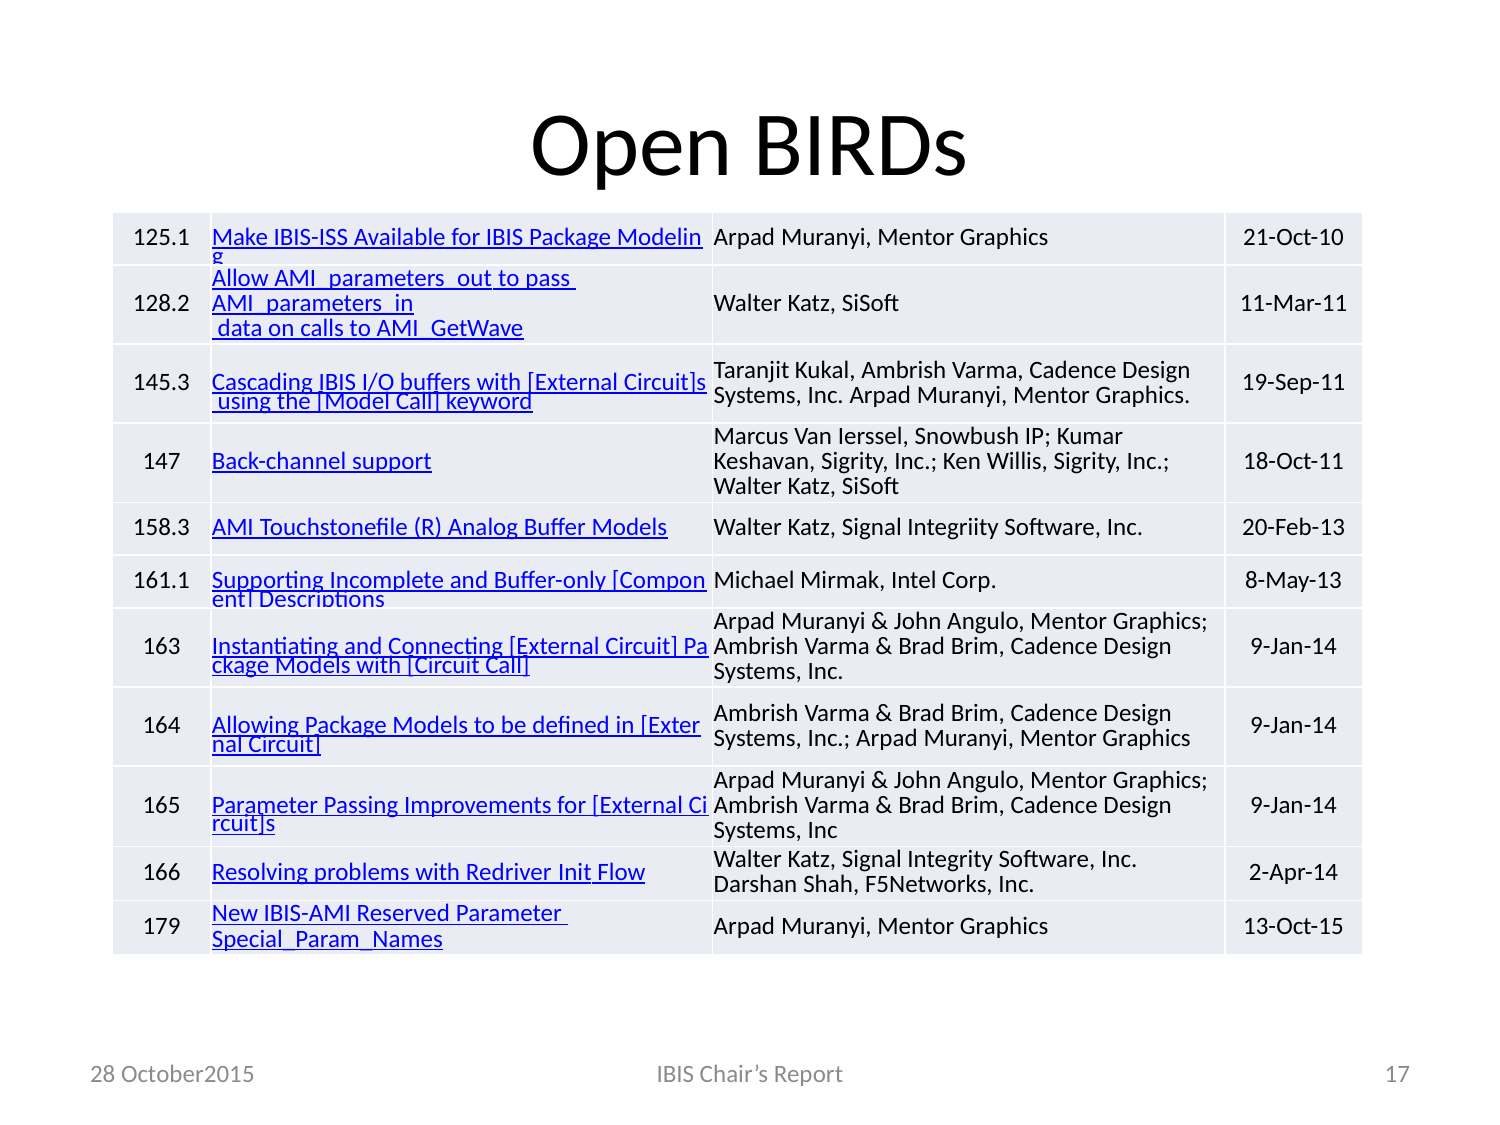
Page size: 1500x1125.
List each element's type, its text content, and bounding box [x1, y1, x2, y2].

table_cell 166 [113, 847, 210, 900]
table_cell 9-Jan-14 [1226, 688, 1362, 765]
table_cell Resolving problems with Redriver Init Flow [212, 847, 712, 900]
table_cell 20-Feb-13 [1226, 503, 1362, 554]
table_cell Michael Mirmak, Intel Corp. [713, 556, 1224, 607]
table_cell New IBIS-AMI Reserved Parameter Special_Param_Names [212, 901, 712, 954]
table_header Arpad Muranyi, Mentor Graphics [713, 213, 1224, 264]
table_cell 13-Oct-15 [1226, 901, 1362, 954]
table_cell Ambrish Varma & Brad Brim, Cadence Design Systems, Inc.; Arpad Muranyi, Mentor Graphics [713, 688, 1224, 765]
table_cell 161.1 [113, 556, 210, 607]
table_cell Parameter Passing Improvements for [External Circuit]s [212, 767, 712, 846]
table_cell 147 [113, 424, 210, 502]
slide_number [75, 1042, 425, 1103]
table_cell 2-Apr-14 [1226, 847, 1362, 900]
table_cell 11-Mar-11 [1226, 266, 1362, 343]
table_cell Allow AMI_parameters_out to pass AMI_parameters_in data on calls to AMI_GetWave [212, 266, 712, 343]
table_cell 19-Sep-11 [1226, 345, 1362, 422]
title Open BIRDs [75, 45, 1425, 233]
table_cell Walter Katz, Signal Integrity Software, Inc. Darshan Shah, F5Networks, Inc. [713, 847, 1224, 900]
table_cell Back-channel support [212, 424, 712, 502]
table_cell 145.3 [113, 345, 210, 422]
table_cell Taranjit Kukal, Ambrish Varma, Cadence Design Systems, Inc. Arpad Muranyi, Mentor Graphics. [713, 345, 1224, 422]
table_cell 18-Oct-11 [1226, 424, 1362, 502]
table_cell Walter Katz, SiSoft [713, 266, 1224, 343]
table_header 125.1 [113, 213, 210, 264]
table_cell 128.2 [113, 266, 210, 343]
table_cell 9-Jan-14 [1226, 609, 1362, 686]
table_cell Arpad Muranyi & John Angulo, Mentor Graphics; Ambrish Varma & Brad Brim, Cadence Design Systems, Inc. [713, 609, 1224, 686]
table_cell Cascading IBIS I/O buffers with [External Circuit]s using the [Model Call] keyword [212, 345, 712, 422]
table_cell 179 [113, 901, 210, 954]
table_cell 163 [113, 609, 210, 686]
table_cell AMI Touchstonefile (R) Analog Buffer Models [212, 503, 712, 554]
table_cell Arpad Muranyi, Mentor Graphics [713, 901, 1224, 954]
table_cell Allowing Package Models to be defined in [External Circuit] [212, 688, 712, 765]
slide_number 17 [1074, 1042, 1425, 1103]
table_cell Marcus Van Ierssel, Snowbush IP; Kumar Keshavan, Sigrity, Inc.; Ken Willis, Sigrity, Inc.; Walter Katz, SiSoft [713, 424, 1224, 502]
table_cell 9-Jan-14 [1226, 767, 1362, 846]
table_cell Arpad Muranyi & John Angulo, Mentor Graphics; Ambrish Varma & Brad Brim, Cadence Design Systems, Inc [713, 767, 1224, 846]
footer IBIS Chair’s Report [512, 1042, 988, 1103]
table_cell Walter Katz, Signal Integriity Software, Inc. [713, 503, 1224, 554]
table_cell 164 [113, 688, 210, 765]
table_cell 165 [113, 767, 210, 846]
table_header 21-Oct-10 [1226, 213, 1362, 264]
table_cell 158.3 [113, 503, 210, 554]
table_cell Supporting Incomplete and Buffer-only [Component] Descriptions [212, 556, 712, 607]
table_cell Instantiating and Connecting [External Circuit] Package Models with [Circuit Call] [212, 609, 712, 686]
table_header Make IBIS-ISS Available for IBIS Package Modeling [212, 213, 712, 264]
table_cell 8-May-13 [1226, 556, 1362, 607]
